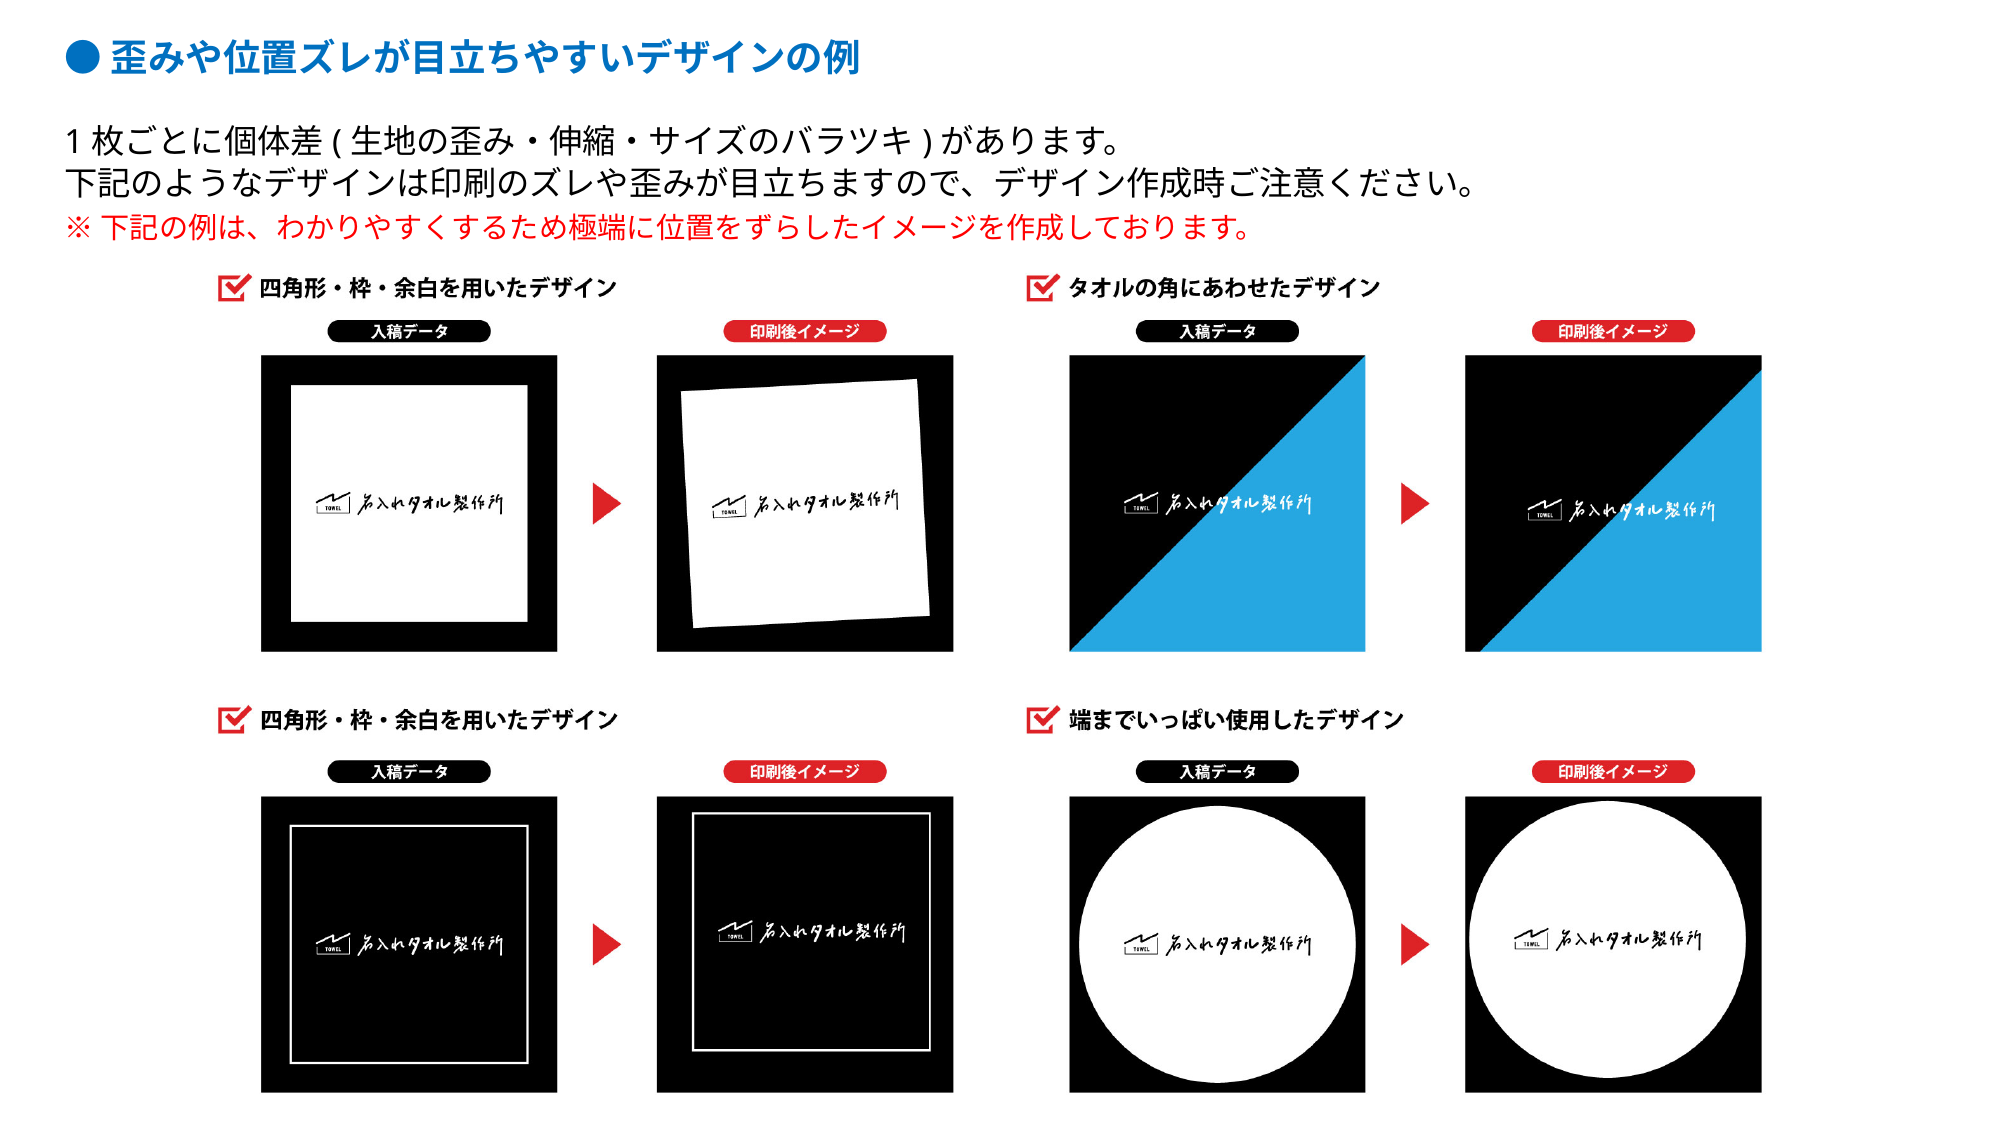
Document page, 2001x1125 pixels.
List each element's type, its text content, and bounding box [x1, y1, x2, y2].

picture [208, 262, 1775, 1108]
text_box ●歪みや位置ズレが目立ちやすいデザインの例 1枚ごとに個体差(生地の歪み・伸縮・サイズのバラツキ)があります。 下記のようなデザインは印刷のズレや歪みが目立ちますので、デザイン作成時ご注意ください。 ※下記の例は、わかりやすくするため極端に位置をずらしたイメージを作成しております。 [49, 29, 1934, 252]
